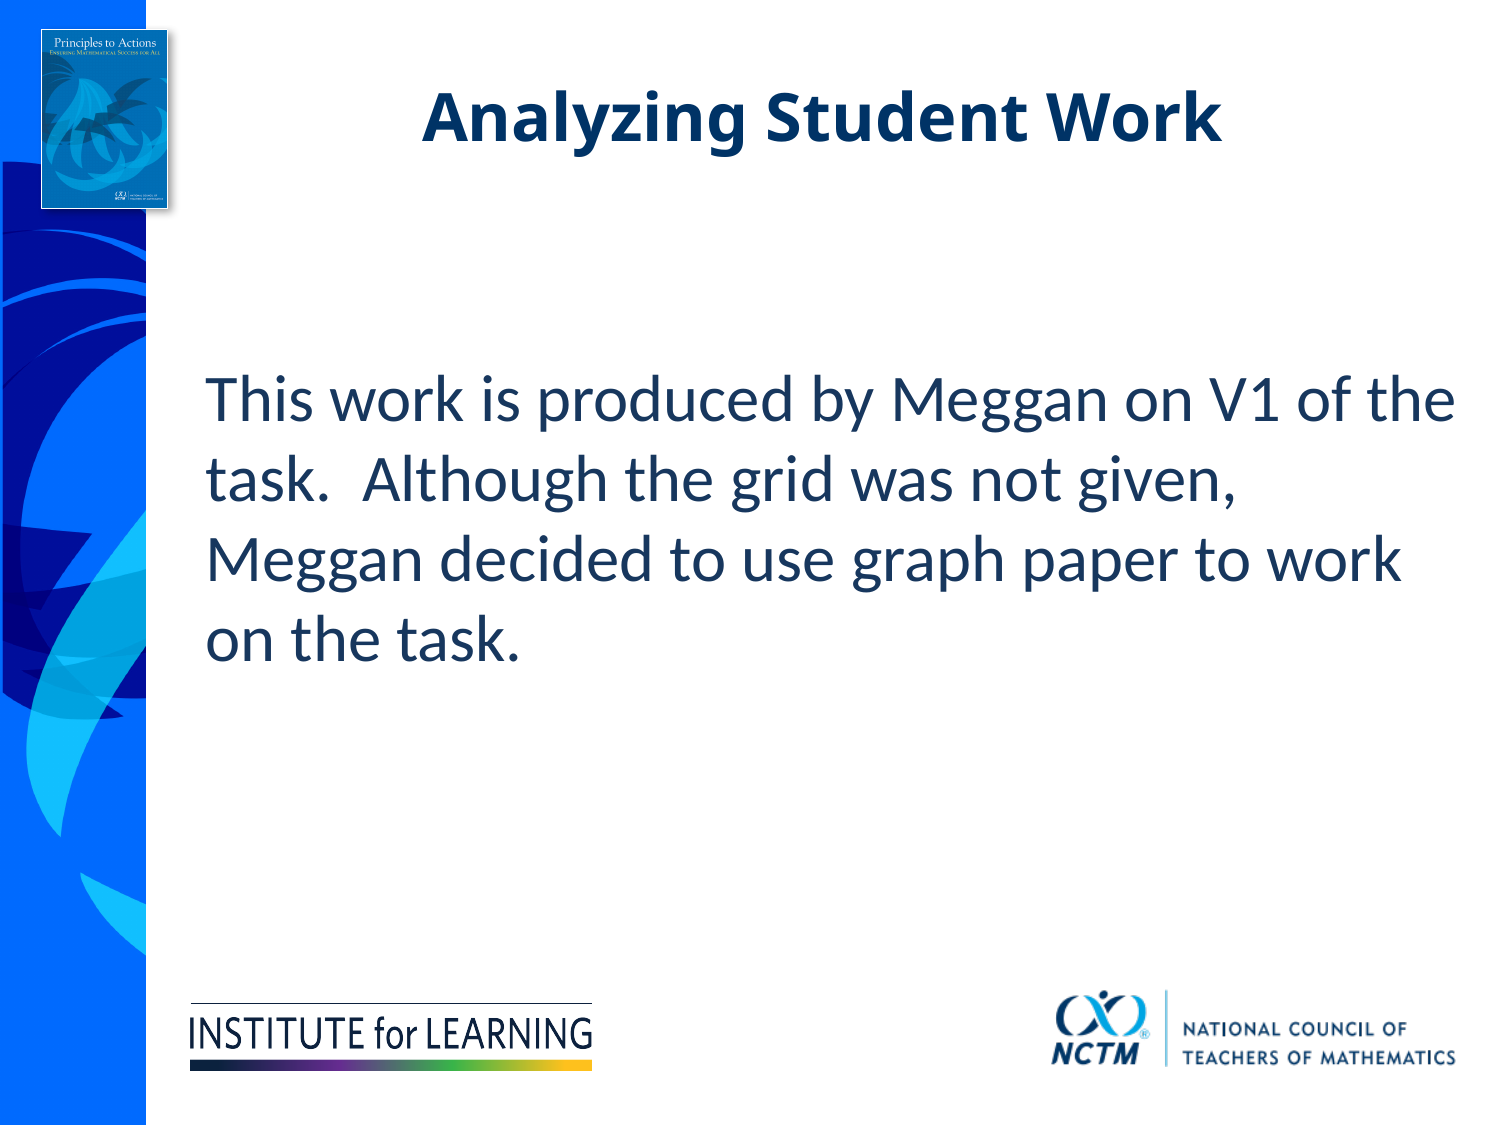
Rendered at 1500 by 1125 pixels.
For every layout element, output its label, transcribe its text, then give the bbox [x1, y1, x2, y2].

picture [1034, 969, 1474, 1085]
picture [0, 0, 168, 1125]
text_box This work is produced by Meggan on V1 of the task. Although the grid was not given, Meggan decided to use graph paper to work on the task. [190, 346, 1474, 1080]
text_box [167, 207, 1500, 894]
picture [190, 1003, 592, 1072]
text_box Analyzing Student Work [151, 20, 1500, 207]
